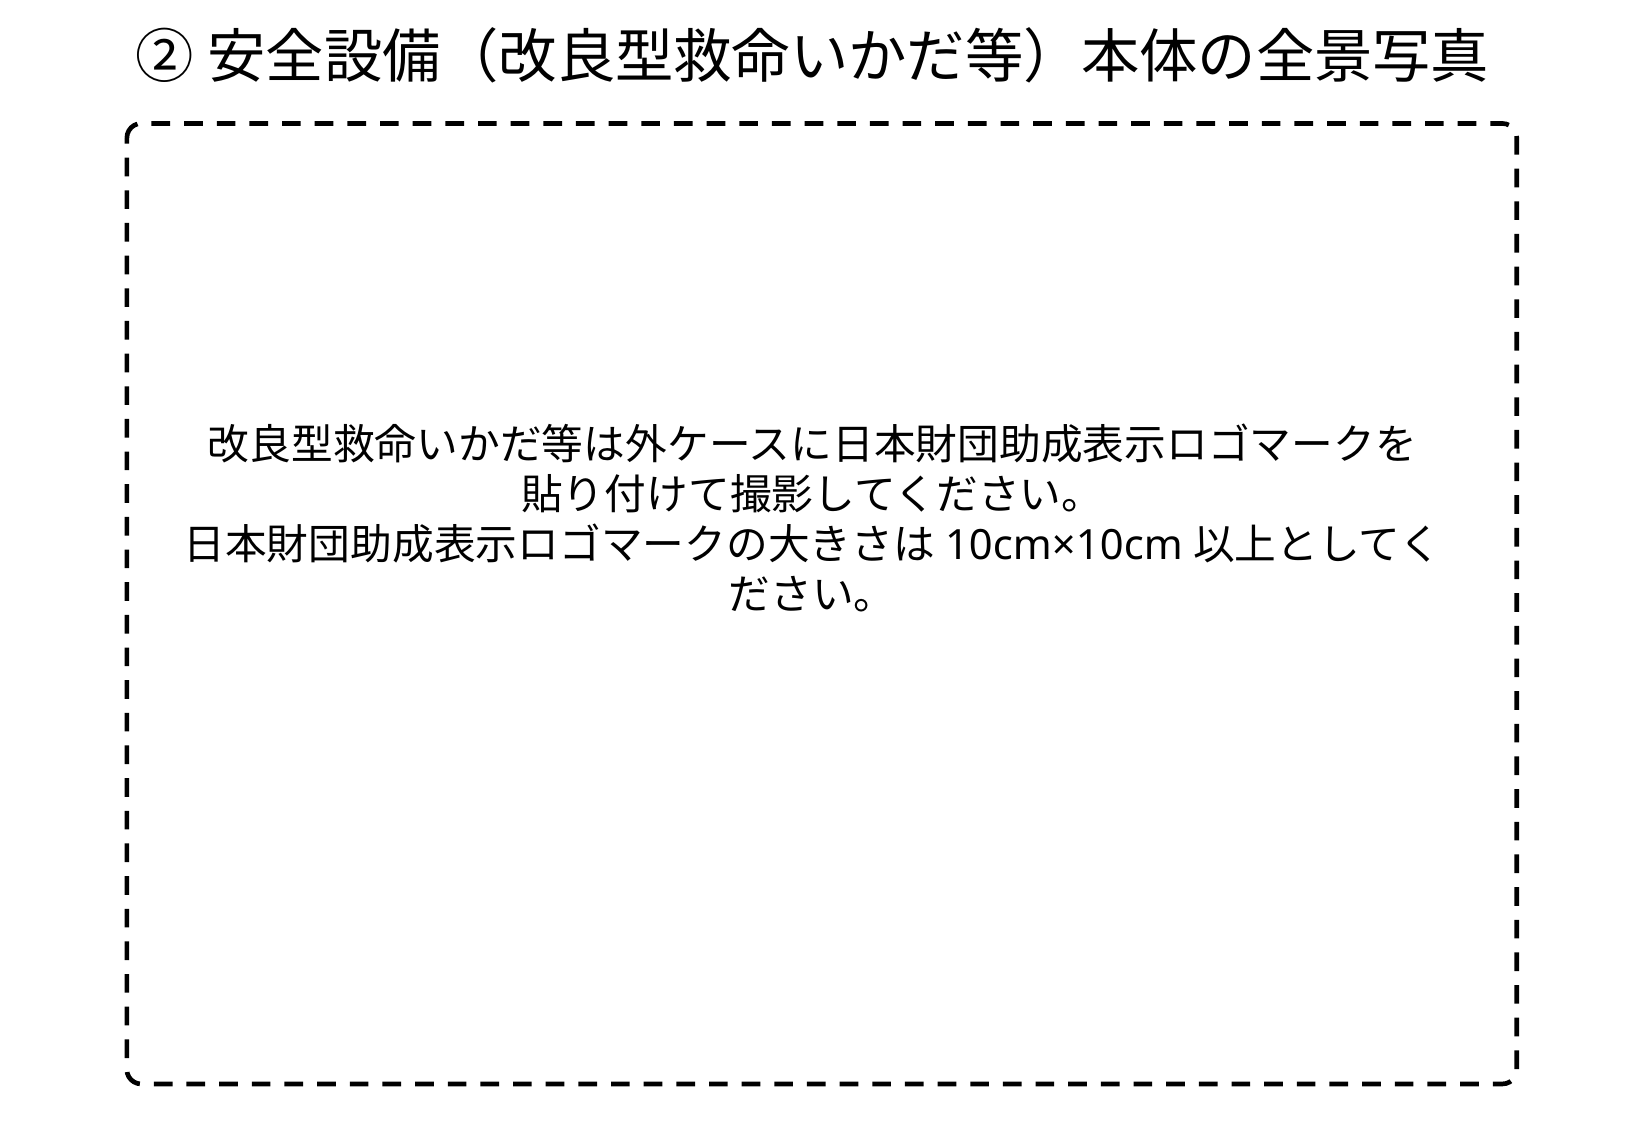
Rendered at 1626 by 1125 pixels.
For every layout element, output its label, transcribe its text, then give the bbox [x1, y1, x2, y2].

text_box [124, 121, 1519, 1087]
text_box ②安全設備（改良型救命いかだ等）本体の全景写真 [43, 11, 1582, 97]
